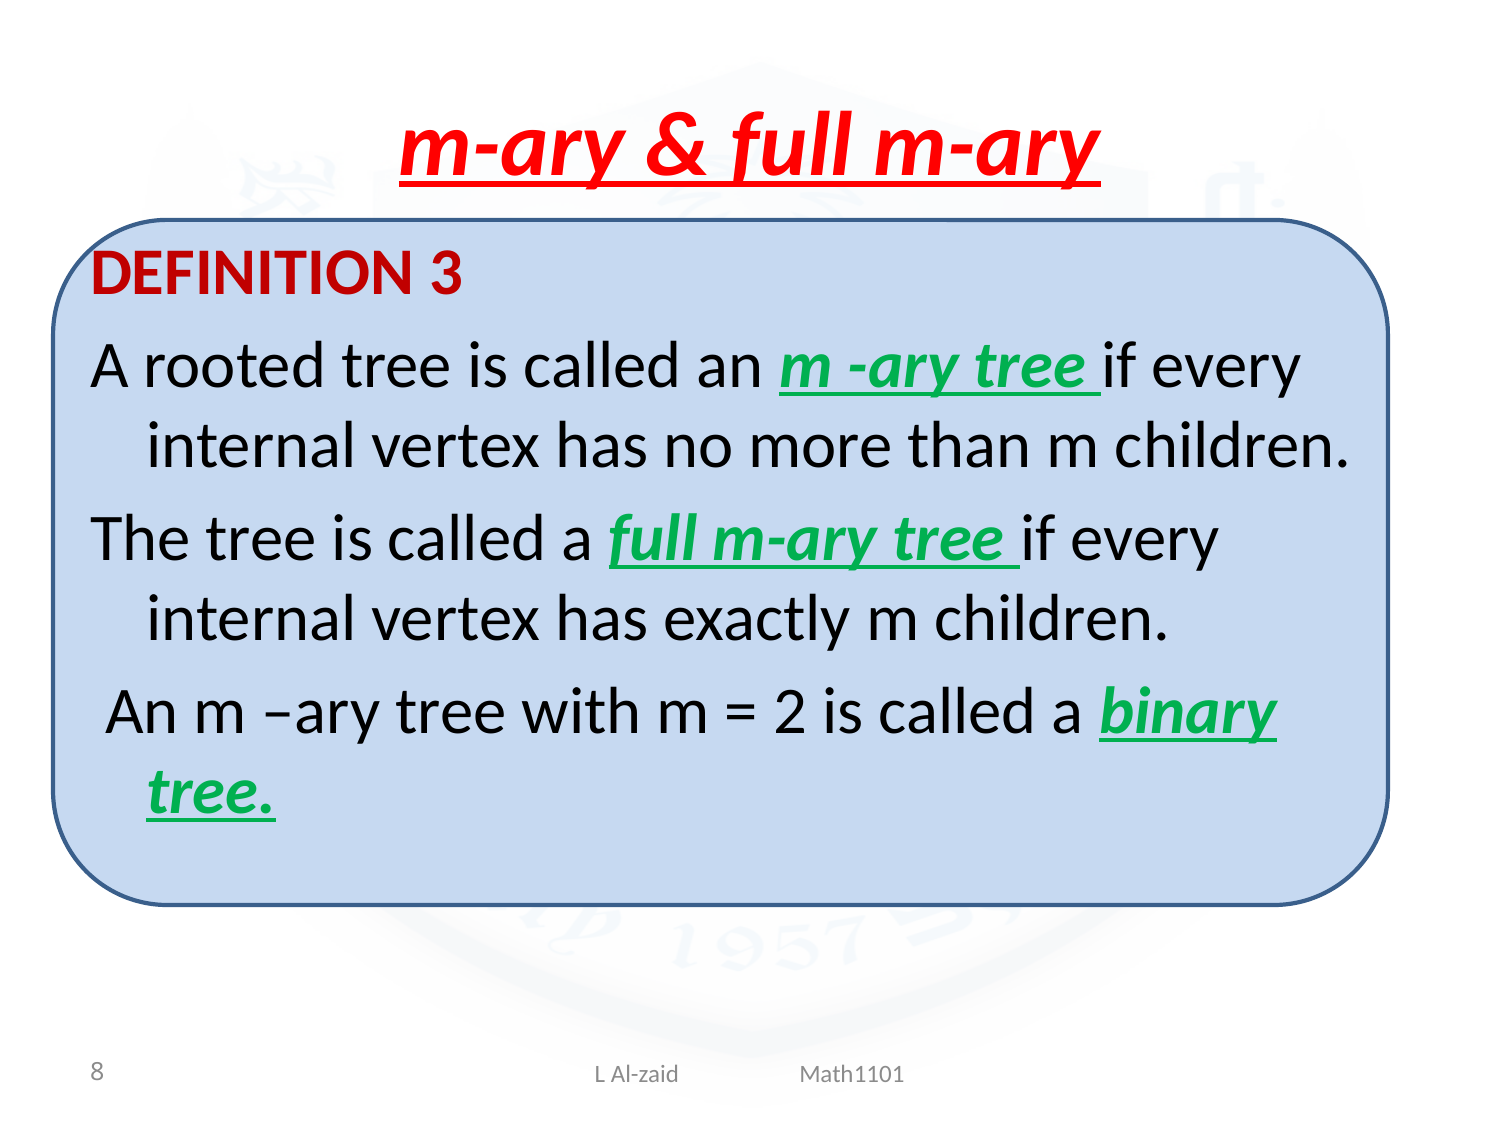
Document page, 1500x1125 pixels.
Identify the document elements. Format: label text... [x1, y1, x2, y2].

list DEFINITION 3 A rooted tree is called an m -ary tree if every internal vertex has no more than m children. The tree is called a full m-ary tree if every internal vertex has exactly m children. An m –ary tree with m = 2 is called a binary tree. [75, 219, 1425, 1005]
footer L Al-zaid Math1101 [512, 1042, 988, 1103]
title m-ary & full m-ary [75, 45, 1425, 219]
slide_number 8 [75, 1042, 425, 1103]
text_box [50, 263, 75, 862]
